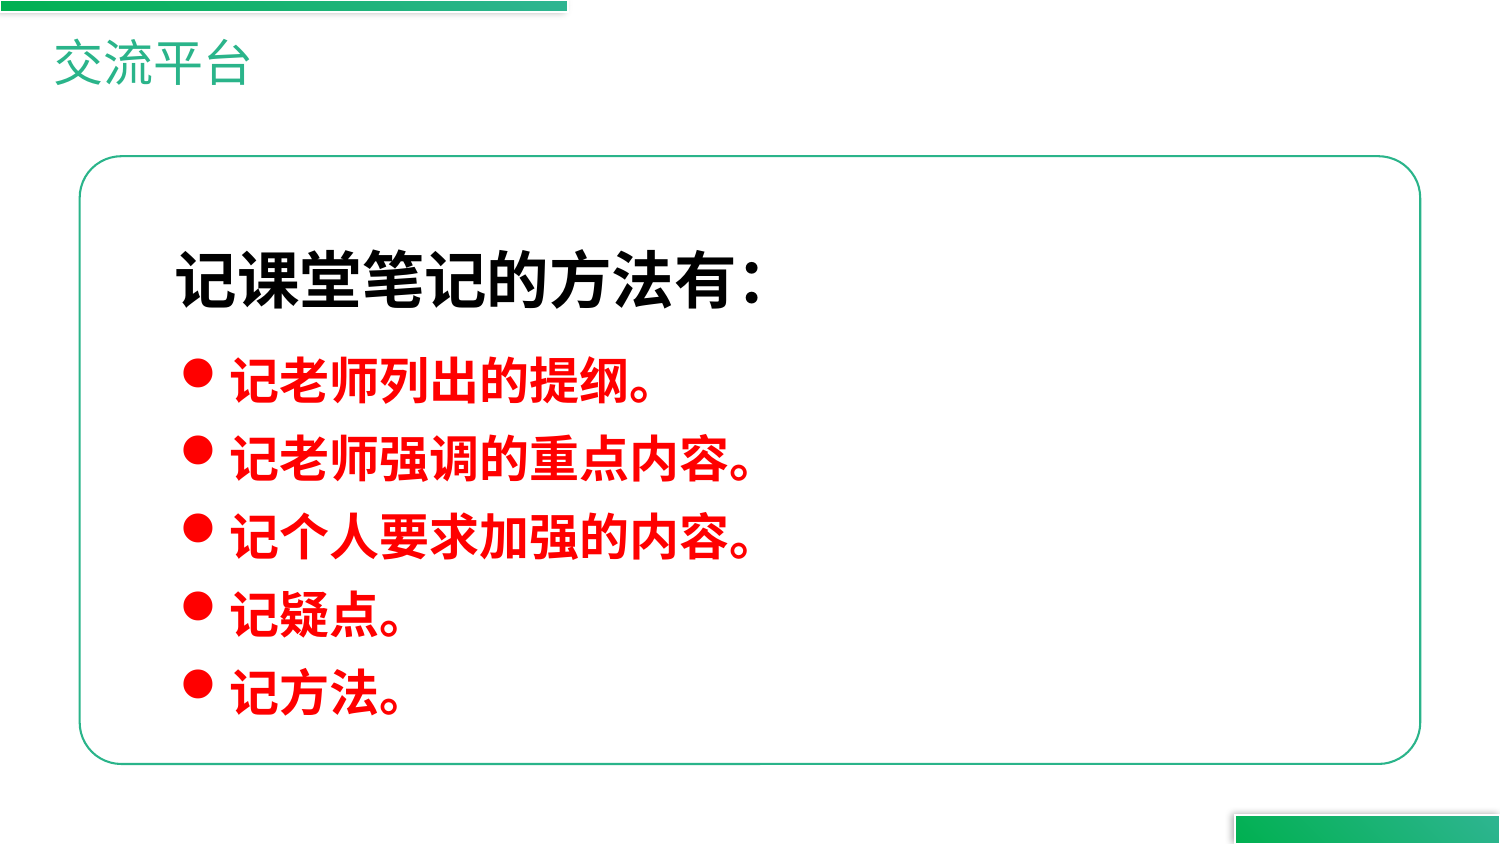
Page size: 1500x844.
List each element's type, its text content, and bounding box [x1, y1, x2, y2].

text_box 记老师列出的提纲。 记老师强调的重点内容。 记个人要求加强的内容。 记疑点。 记方法。 [168, 325, 791, 727]
text_box 记课堂笔记的方法有： [163, 235, 863, 322]
list 交流平台 [41, 32, 382, 94]
